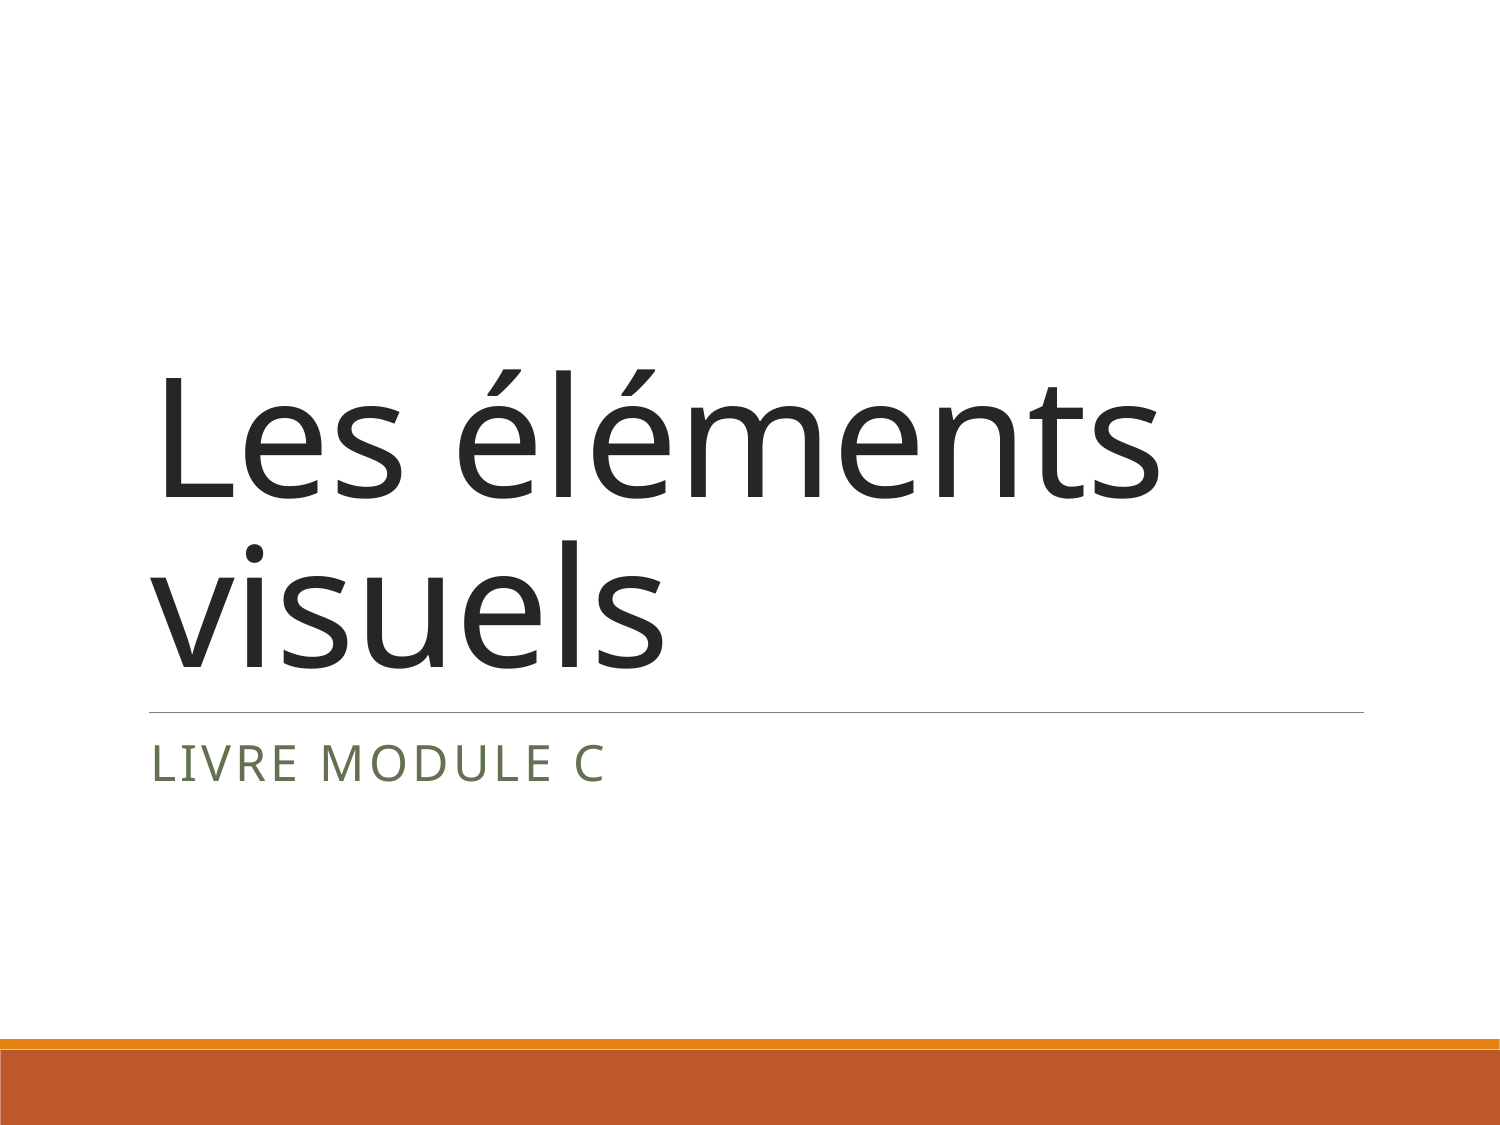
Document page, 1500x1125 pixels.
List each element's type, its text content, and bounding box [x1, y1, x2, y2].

title Les éléments visuels [135, 124, 1373, 710]
list Livre Module C [135, 730, 1373, 918]
